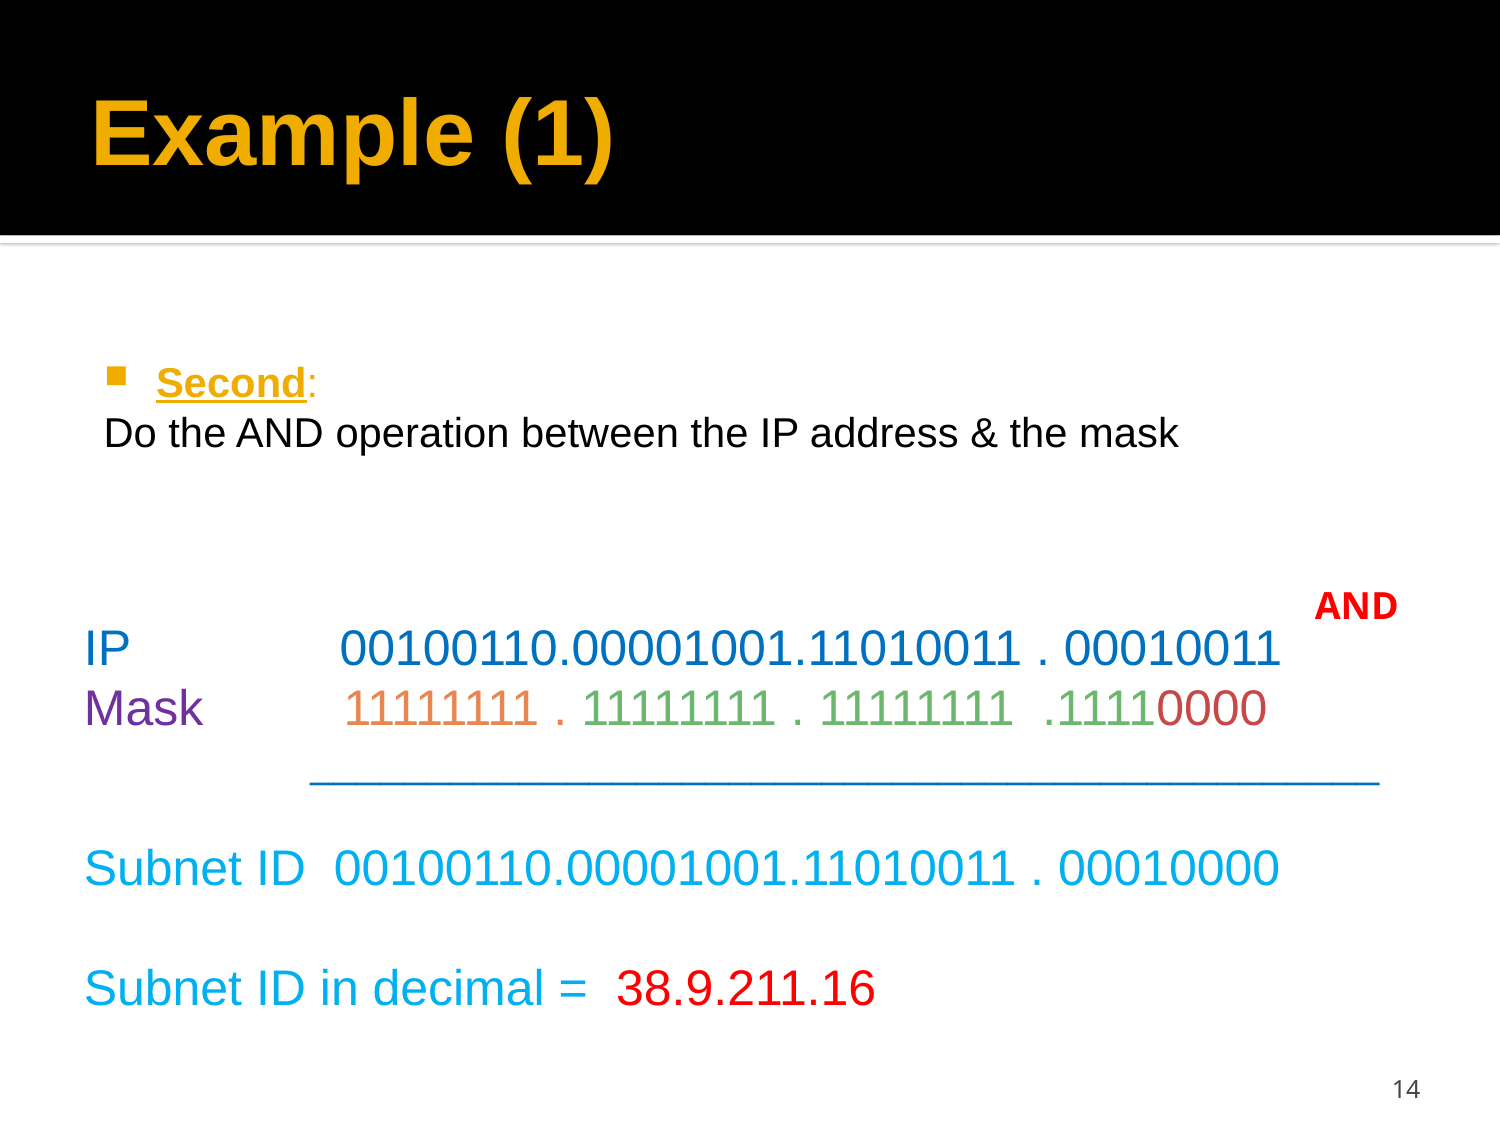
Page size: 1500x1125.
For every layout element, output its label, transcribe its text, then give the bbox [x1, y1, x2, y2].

title Example (1) [75, 25, 1425, 231]
slide_number 14 [1345, 1062, 1467, 1108]
text_box AND [1299, 574, 1488, 635]
list Second: Do the AND operation between the IP address & the mask IP 00100110.00001001.11010011 . 00010011 Mask 11111111 . 11111111 . 11111111 .11110000 ______________________________________________ Subnet ID 00100110.00001001.11010011 . 00010000 Subnet ID in decimal = 38.9.211.16 [75, 291, 1425, 1050]
